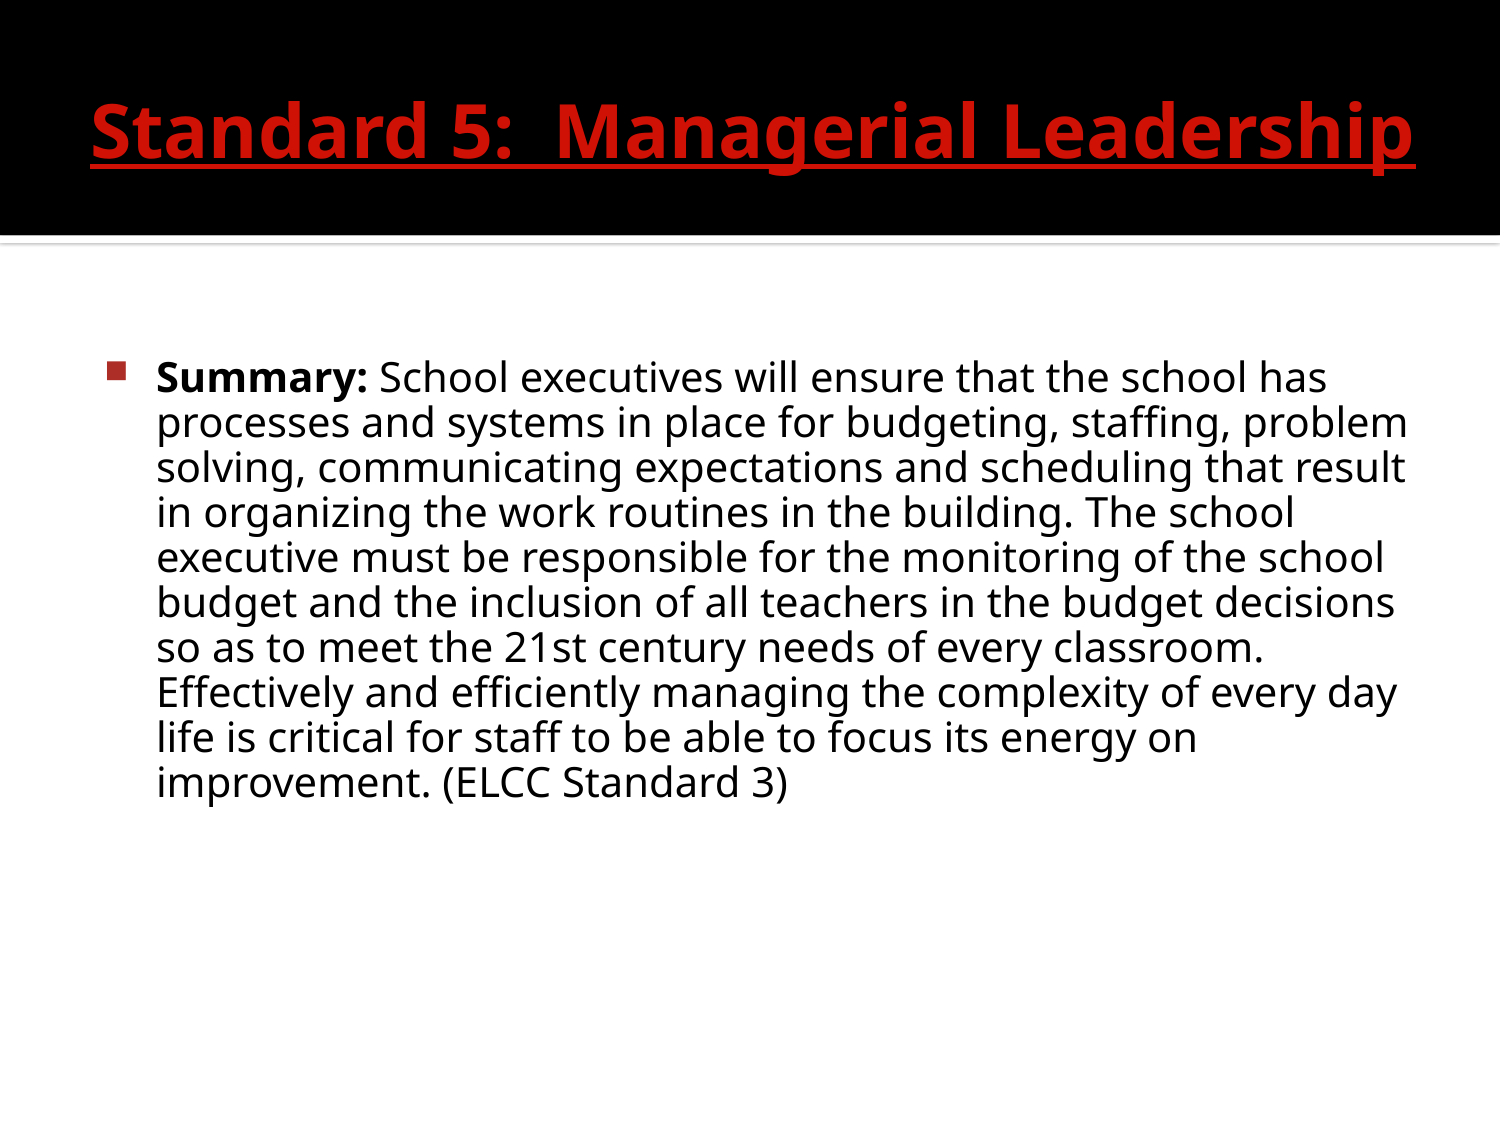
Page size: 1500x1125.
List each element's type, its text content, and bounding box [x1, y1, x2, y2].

title Standard 5: Managerial Leadership [75, 25, 1425, 231]
list Summary: School executives will ensure that the school has processes and systems in place for budgeting, staffing, problem solving, communicating expectations and scheduling that result in organizing the work routines in the building. The school executive must be responsible for the monitoring of the school budget and the inclusion of all teachers in the budget decisions so as to meet the 21st century needs of every classroom. Effectively and efficiently managing the complexity of every day life is critical for staff to be able to focus its energy on improvement. (ELCC Standard 3) [75, 291, 1425, 1050]
